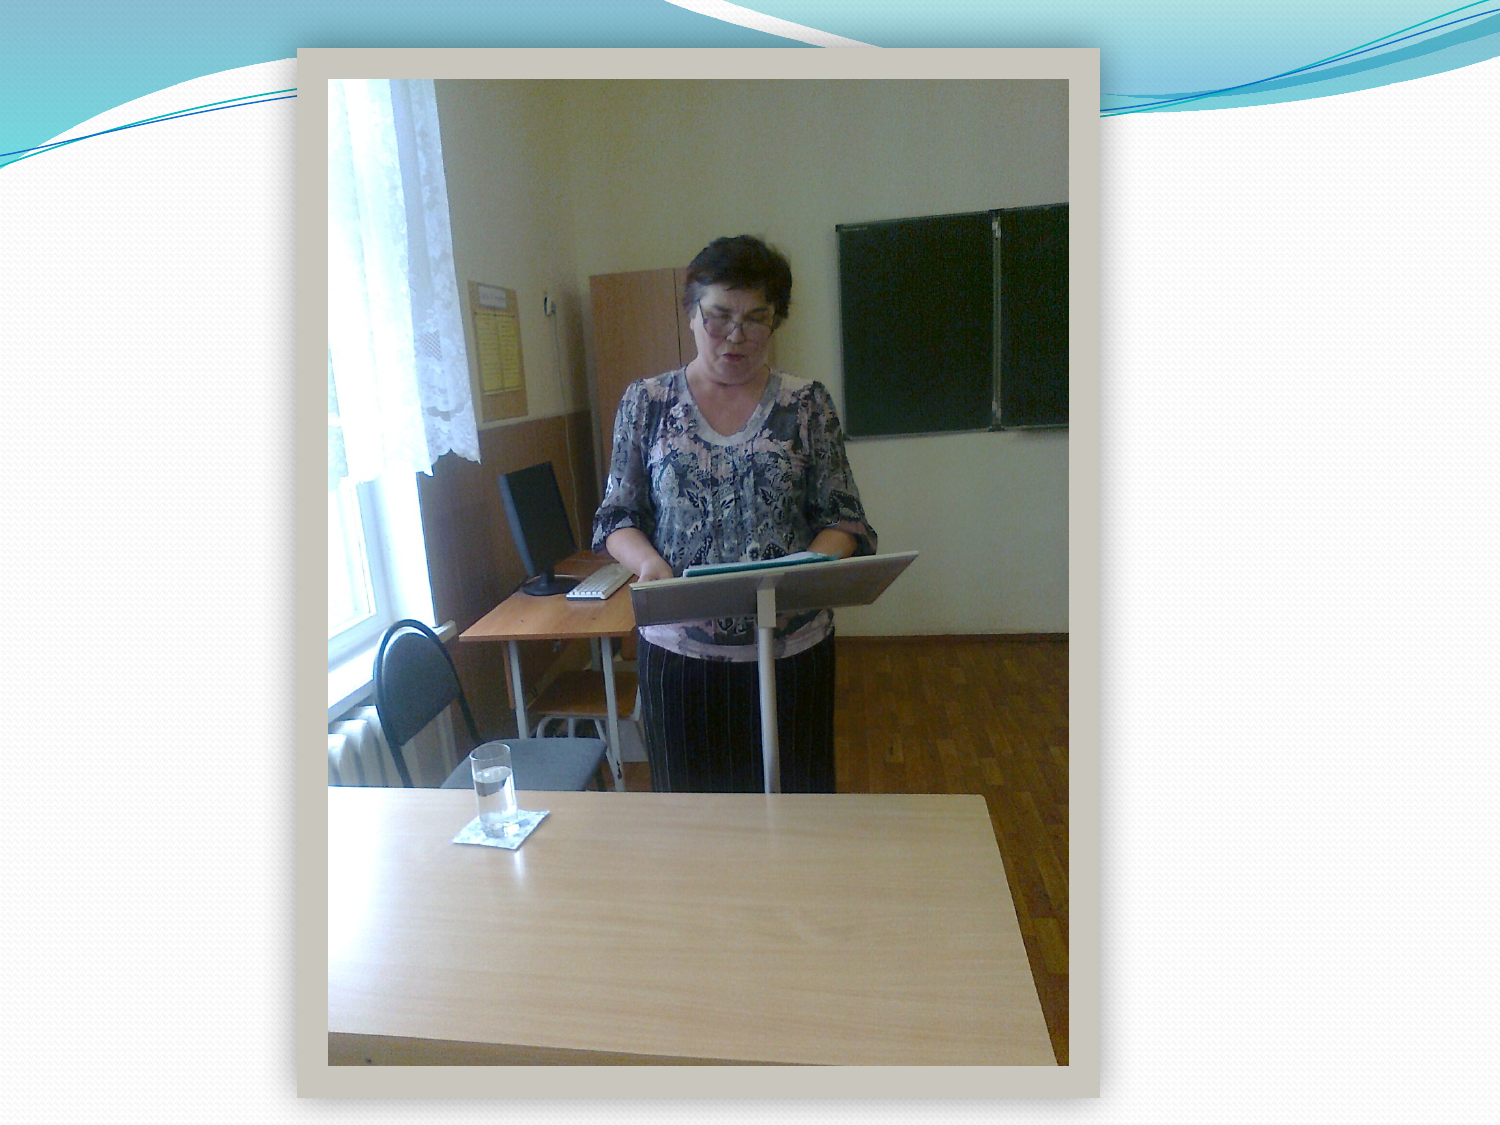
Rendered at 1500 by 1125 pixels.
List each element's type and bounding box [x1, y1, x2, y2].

list [327, 78, 1070, 1067]
